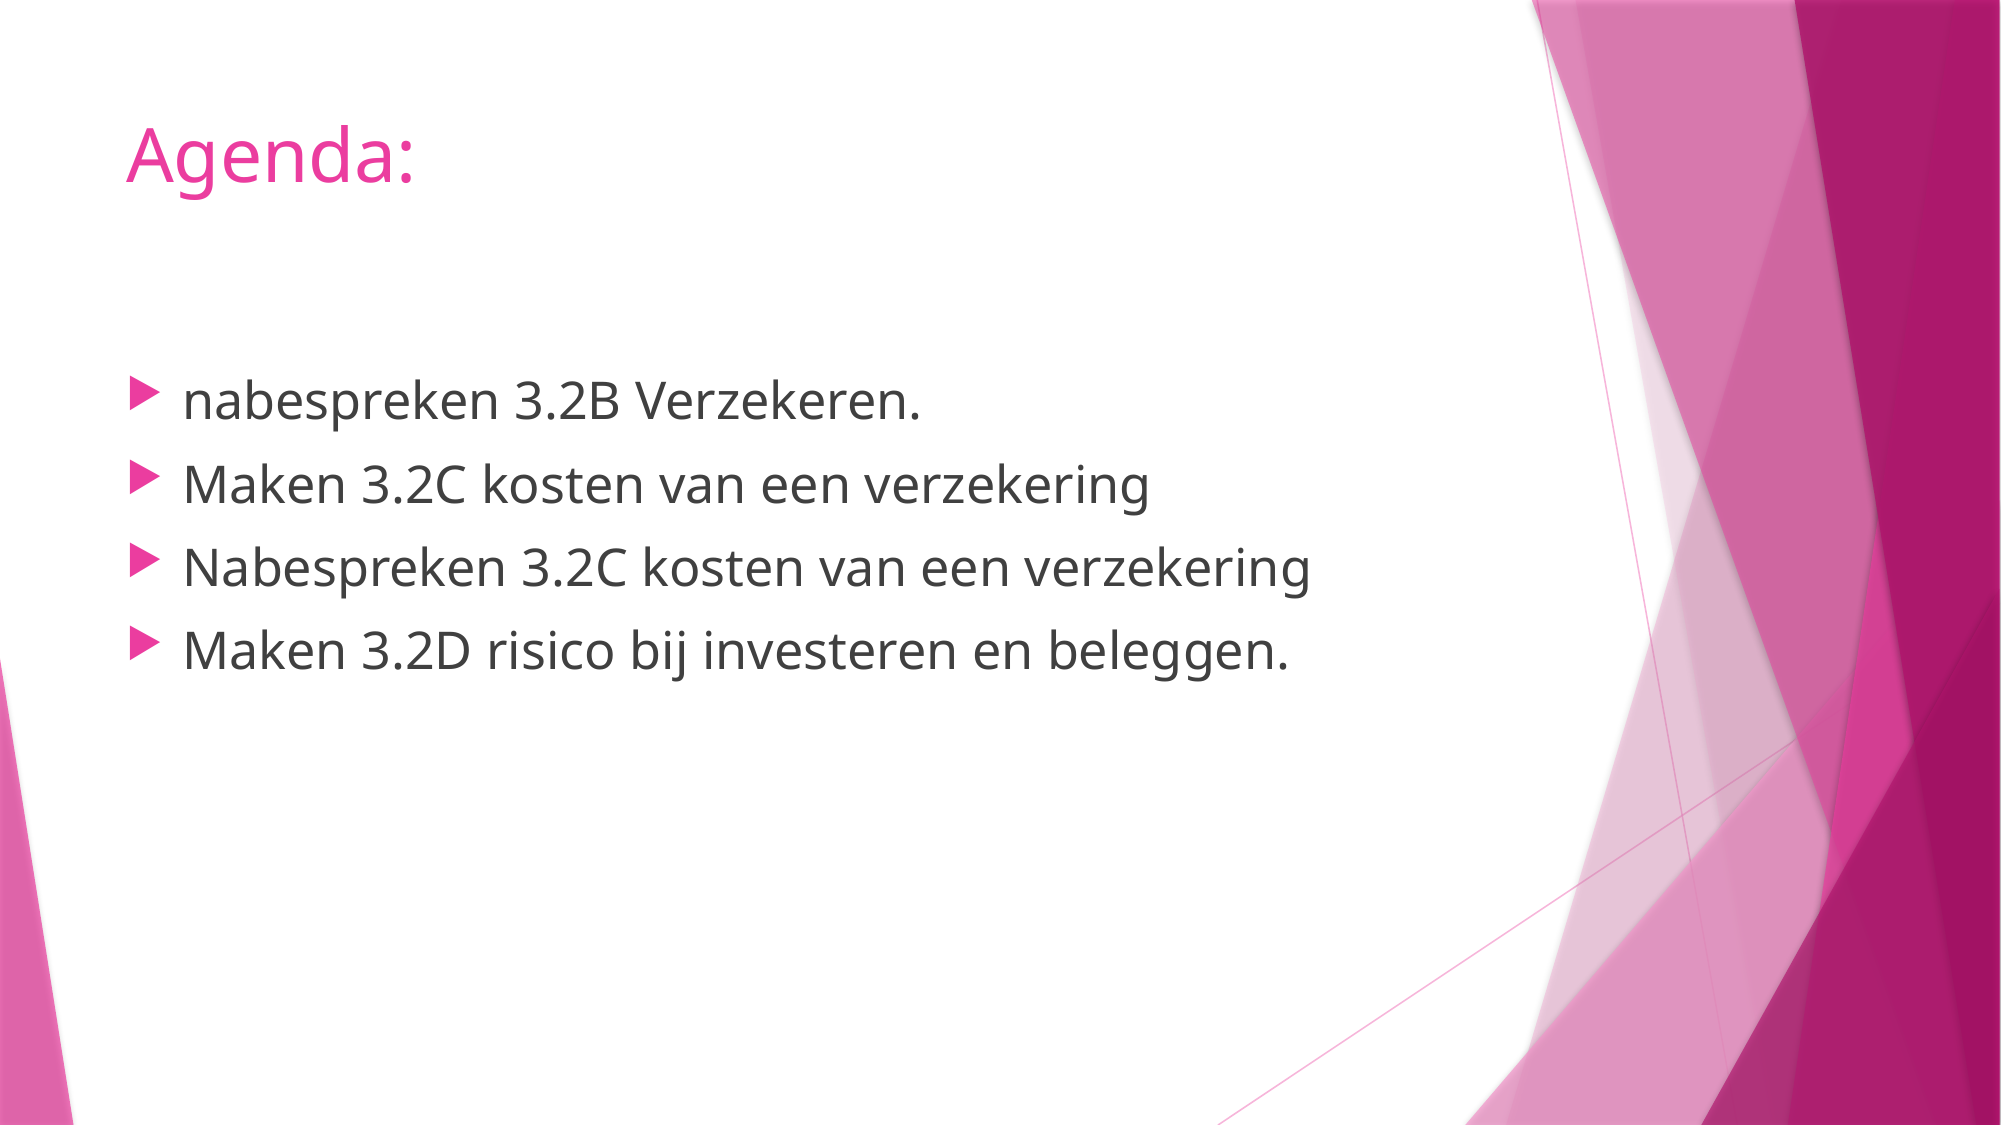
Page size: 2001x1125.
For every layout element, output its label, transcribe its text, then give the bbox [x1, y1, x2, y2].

list nabespreken 3.2B Verzekeren. Maken 3.2C kosten van een verzekering Nabespreken 3.2C kosten van een verzekering Maken 3.2D risico bij investeren en beleggen. [111, 360, 1522, 997]
title Agenda: [111, 99, 1522, 317]
